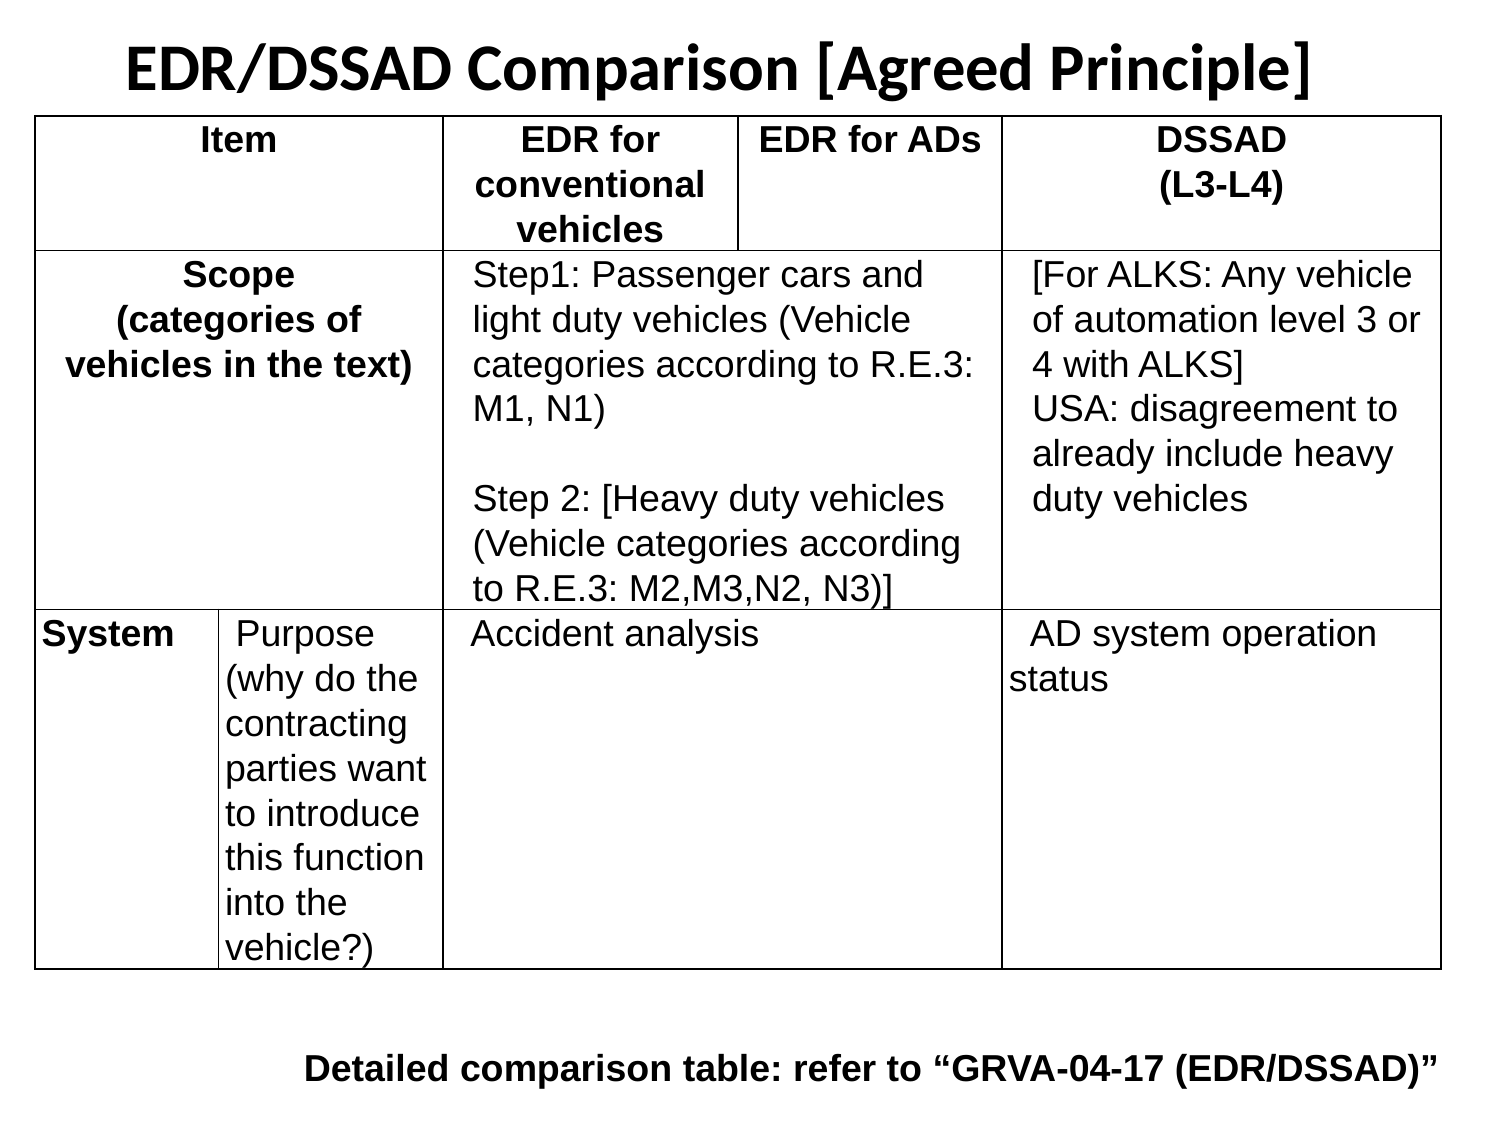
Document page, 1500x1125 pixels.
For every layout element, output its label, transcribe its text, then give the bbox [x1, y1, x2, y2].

table_cell System [36, 610, 218, 968]
table_cell Purpose (why do the contracting parties want to introduce this function into the vehicle?) [219, 610, 442, 968]
table_header DSSAD (L3-L4) [1003, 117, 1440, 250]
table_cell Accident analysis [444, 610, 1001, 968]
table_header Item [36, 117, 442, 250]
table_header EDR for ADs [739, 117, 1001, 250]
table_cell Step1: Passenger cars and light duty vehicles (Vehicle categories according to R.E.3: M1, N1) Step 2: [Heavy duty vehicles (Vehicle categories according to R.E.3: M2,M3,N2, N3)] [444, 251, 1001, 609]
table_cell [For ALKS: Any vehicle of automation level 3 or 4 with ALKS] USA: disagreement to already include heavy duty vehicles [1003, 251, 1440, 609]
table_header EDR for conventional vehicles [444, 117, 737, 250]
table_cell AD system operation status [1003, 610, 1440, 968]
text_box Detailed comparison table: refer to “GRVA-04-17 (EDR/DSSAD)” [289, 1036, 1477, 1096]
table_cell Scope (categories of vehicles in the text) [36, 251, 442, 609]
text_box EDR/DSSAD Comparison [Agreed Principle] [34, 27, 1406, 101]
